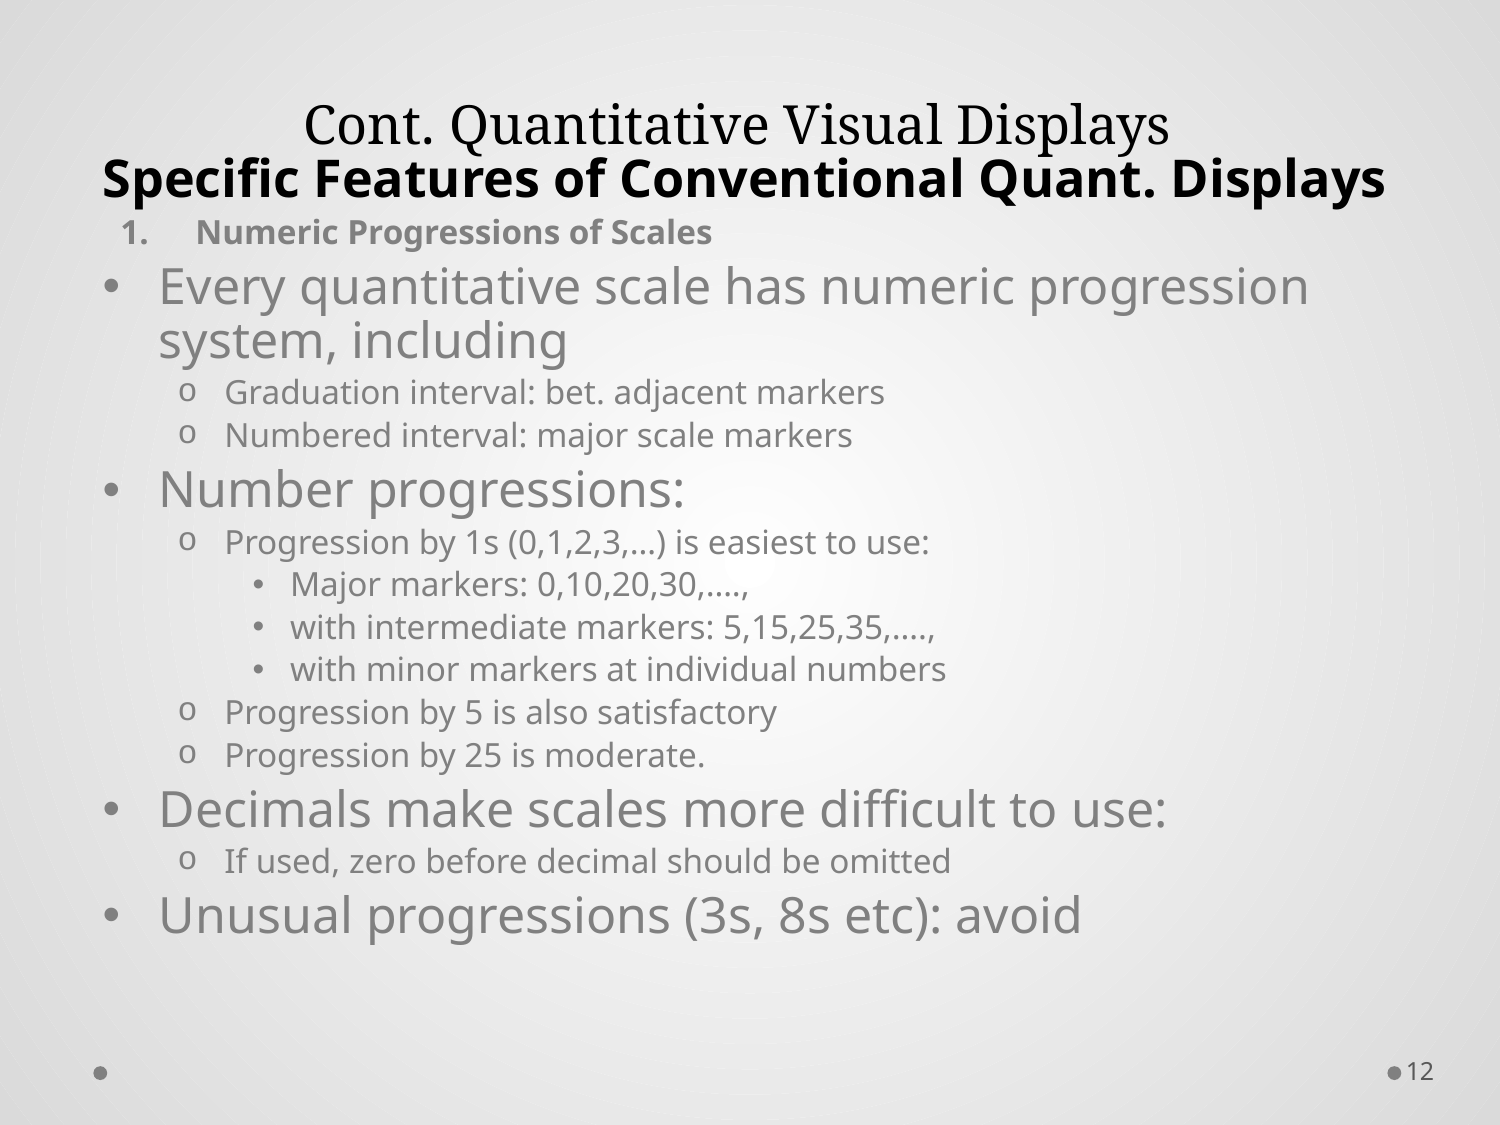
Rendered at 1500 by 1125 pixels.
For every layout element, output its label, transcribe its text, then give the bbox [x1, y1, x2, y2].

list Specific Features of Conventional Quant. Displays Numeric Progressions of Scales Every quantitative scale has numeric progression system, including Graduation interval: bet. adjacent markers Numbered interval: major scale markers Number progressions: Progression by 1s (0,1,2,3,…) is easiest to use: Major markers: 0,10,20,30,…., with intermediate markers: 5,15,25,35,…., with minor markers at individual numbers Progression by 5 is also satisfactory Progression by 25 is moderate. Decimals make scales more difficult to use: If used, zero before decimal should be omitted Unusual progressions (3s, 8s etc): avoid [87, 137, 1438, 1113]
slide_number 12 [1401, 1042, 1494, 1103]
title Cont. Quantitative Visual Displays [62, 62, 1413, 163]
